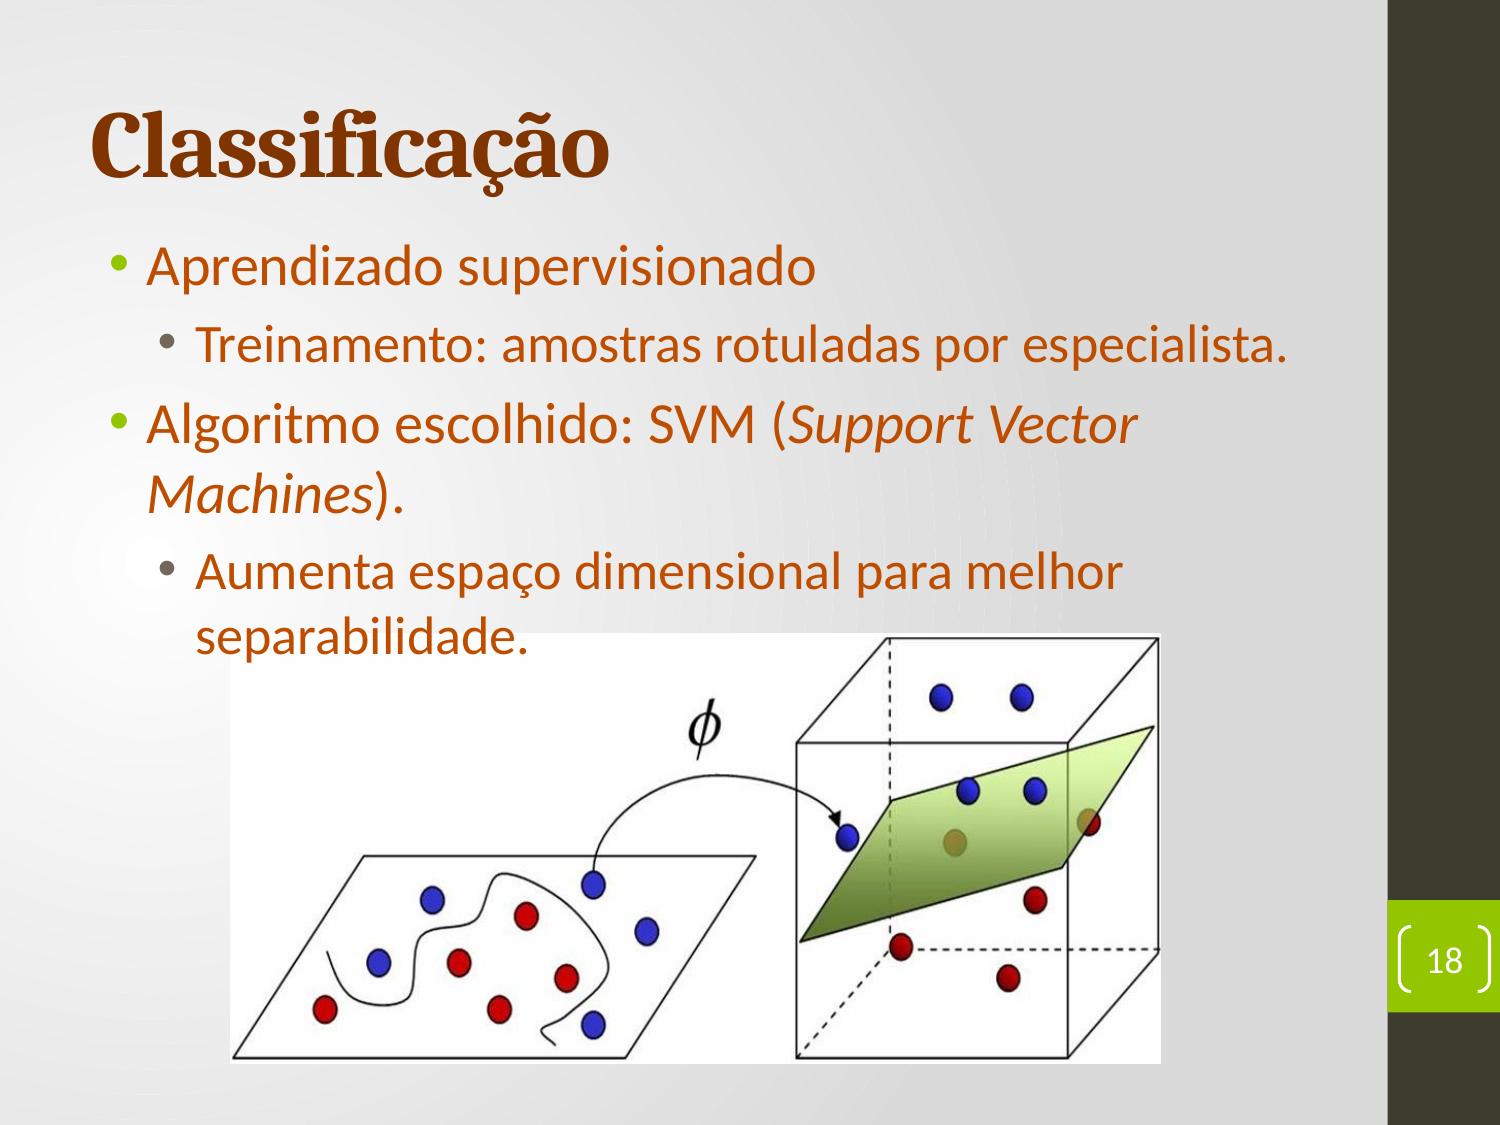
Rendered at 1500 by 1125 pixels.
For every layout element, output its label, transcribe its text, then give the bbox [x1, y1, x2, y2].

slide_number 18 [1397, 924, 1492, 994]
picture [229, 632, 1161, 1065]
list Aprendizado supervisionado Treinamento: amostras rotuladas por especialista. Algoritmo escolhido: SVM (Support Vector Machines). Aumenta espaço dimensional para melhor separabilidade. [75, 219, 1325, 1008]
title Classificação [75, 45, 1325, 219]
